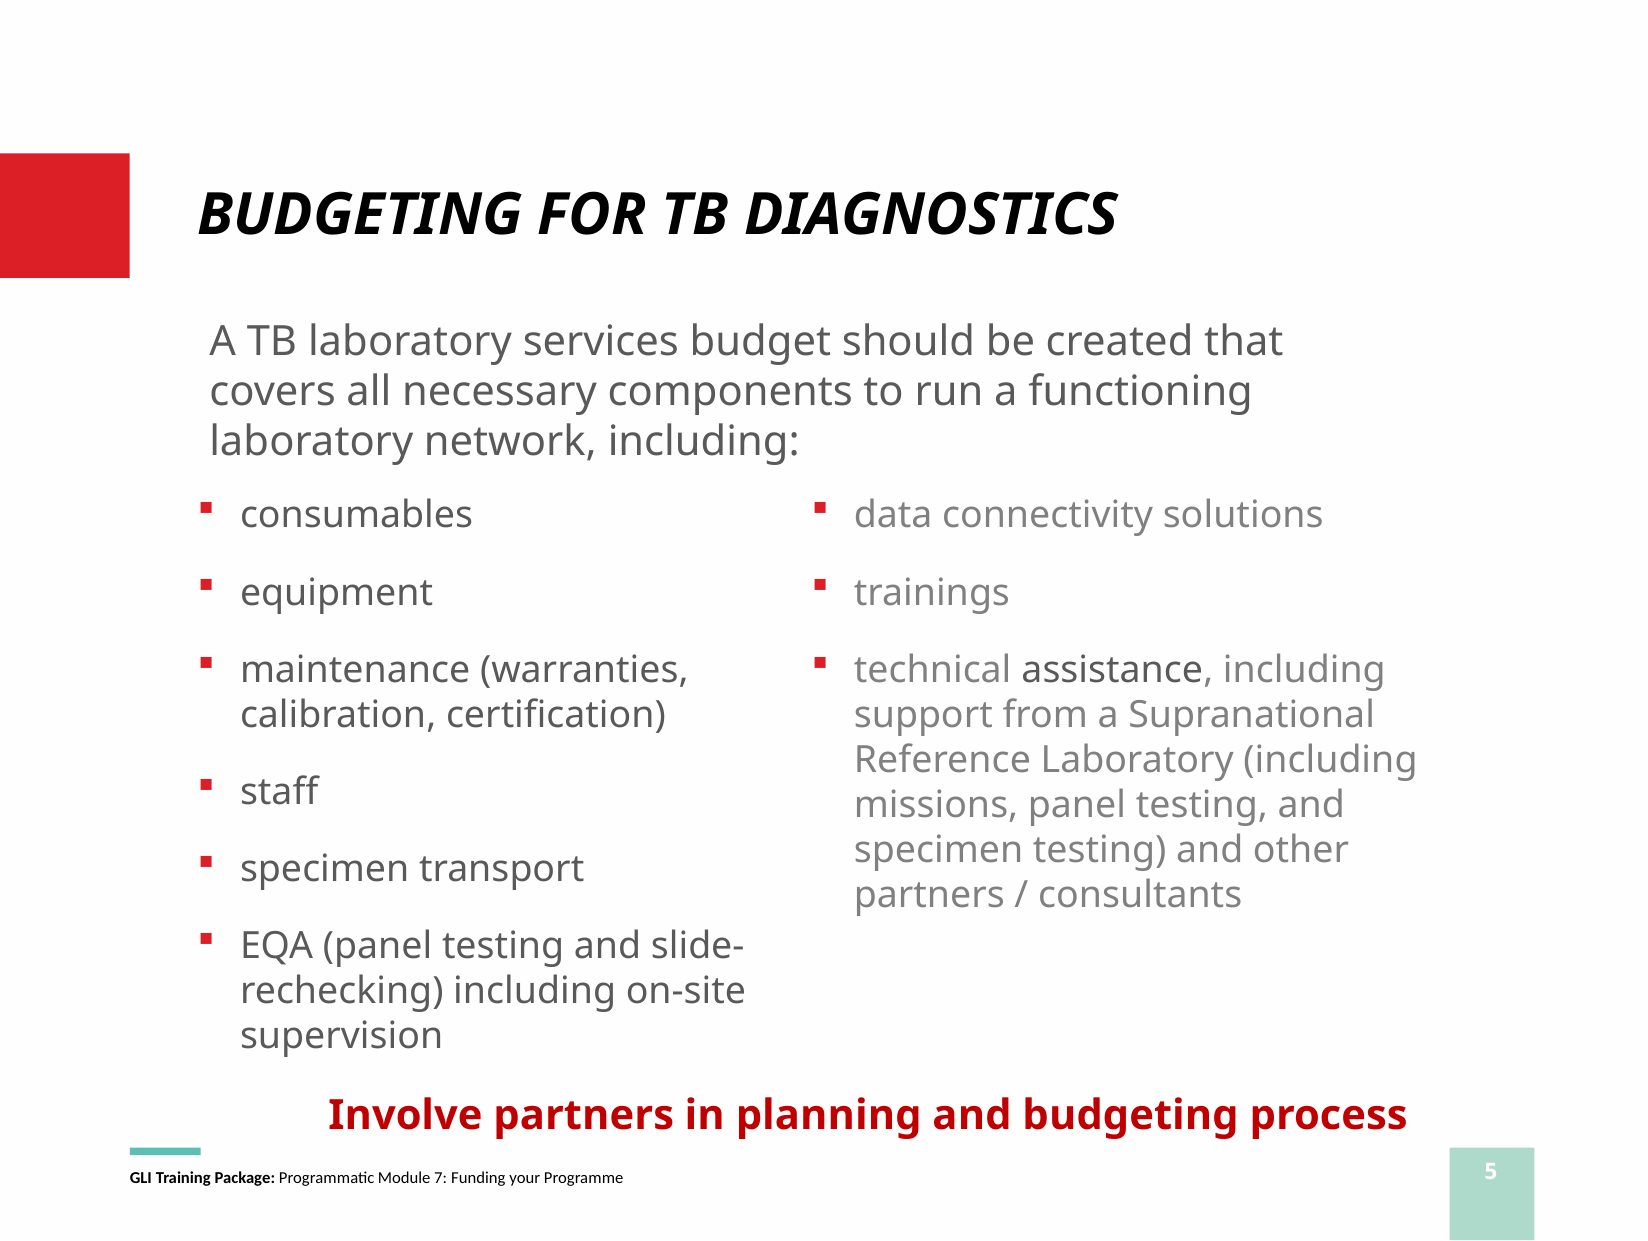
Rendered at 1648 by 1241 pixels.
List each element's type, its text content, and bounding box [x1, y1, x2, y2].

title BUDGETING FOR TB DIAGNOSTICS [197, 153, 1450, 278]
text_box Involve partners in planning and budgeting process [313, 1080, 1434, 1195]
list data connectivity solutions trainings technical assistance, including support from a Supranational Reference Laboratory (including missions, panel testing, and specimen testing) and other partners / consultants [811, 490, 1450, 1129]
list consumables equipment maintenance (warranties, calibration, certification) staff specimen transport EQA (panel testing and slide-rechecking) including on-site supervision [197, 490, 811, 1016]
text_box A TB laboratory services budget should be created that covers all necessary components to run a functioning laboratory network, including: [194, 306, 1344, 472]
